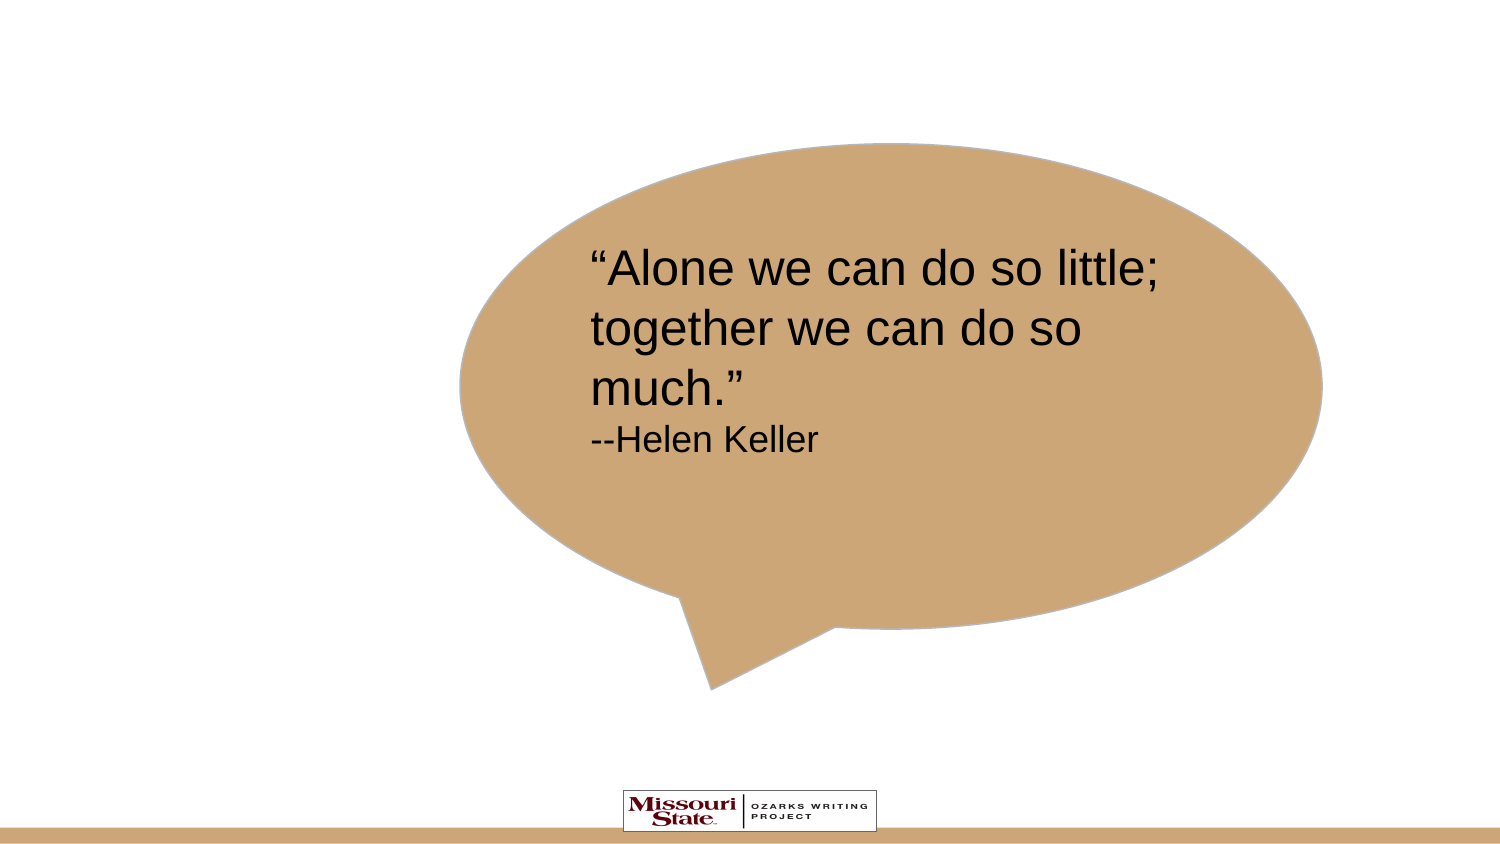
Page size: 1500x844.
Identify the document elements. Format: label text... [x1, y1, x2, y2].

picture [624, 791, 876, 831]
text_box [460, 221, 1213, 690]
text_box “Alone we can do so little; together we can do so much.” --Helen Keller [575, 220, 1223, 548]
text_box [577, 143, 1205, 220]
text_box [1223, 231, 1323, 542]
